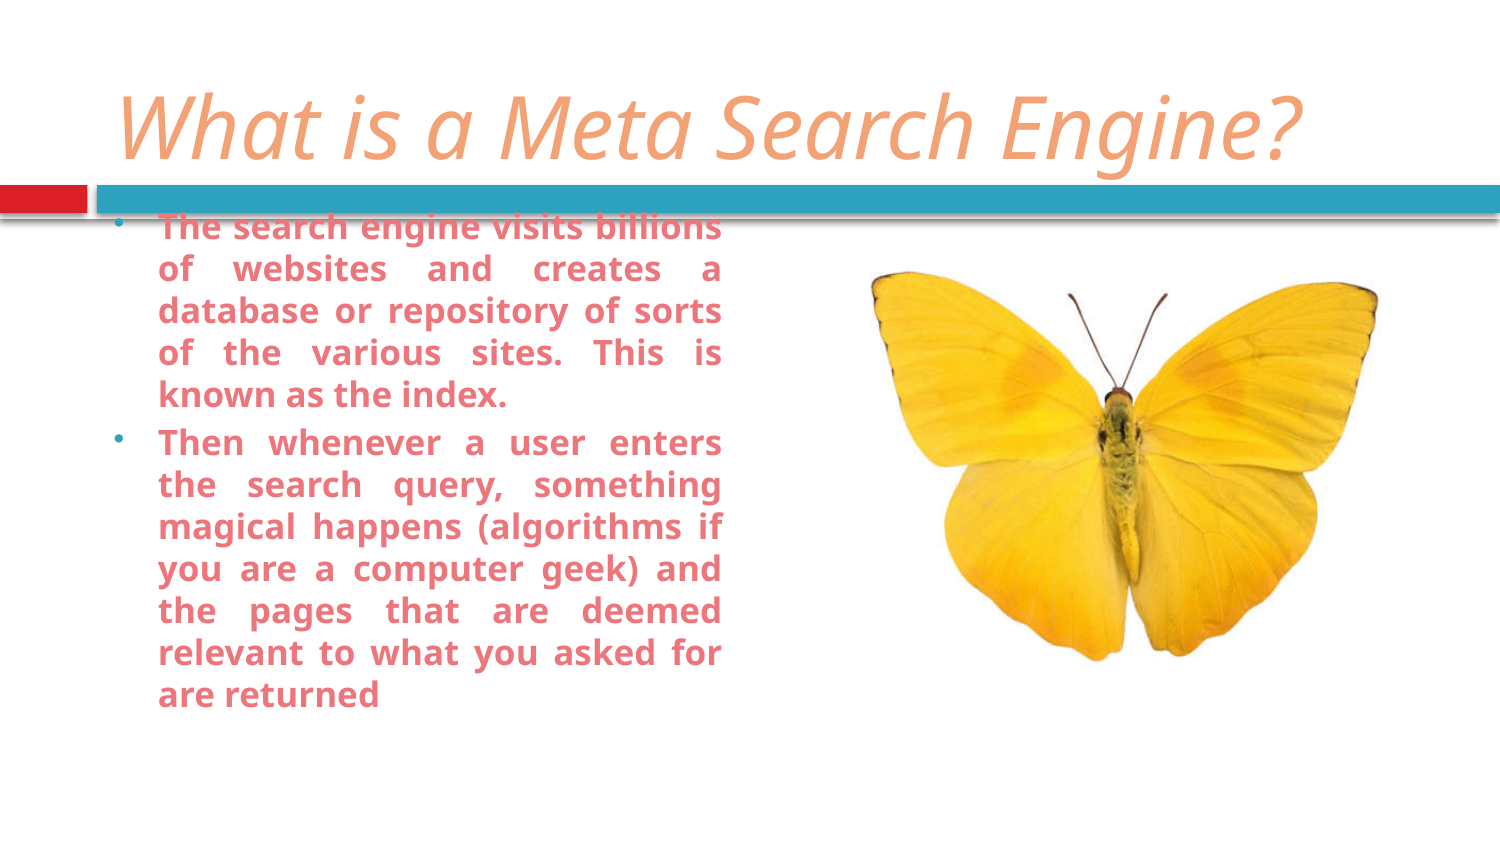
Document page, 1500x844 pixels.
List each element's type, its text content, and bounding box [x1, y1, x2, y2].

list The search engine visits billions of websites and creates a database or repository of sorts of the various sites. This is known as the index. Then whenever a user enters the search query, something magical happens (algorithms if you are a computer geek) and the pages that are deemed relevant to what you asked for are returned [99, 196, 738, 722]
title What is a Meta Search Engine? [99, 19, 1438, 185]
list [794, 235, 1433, 773]
